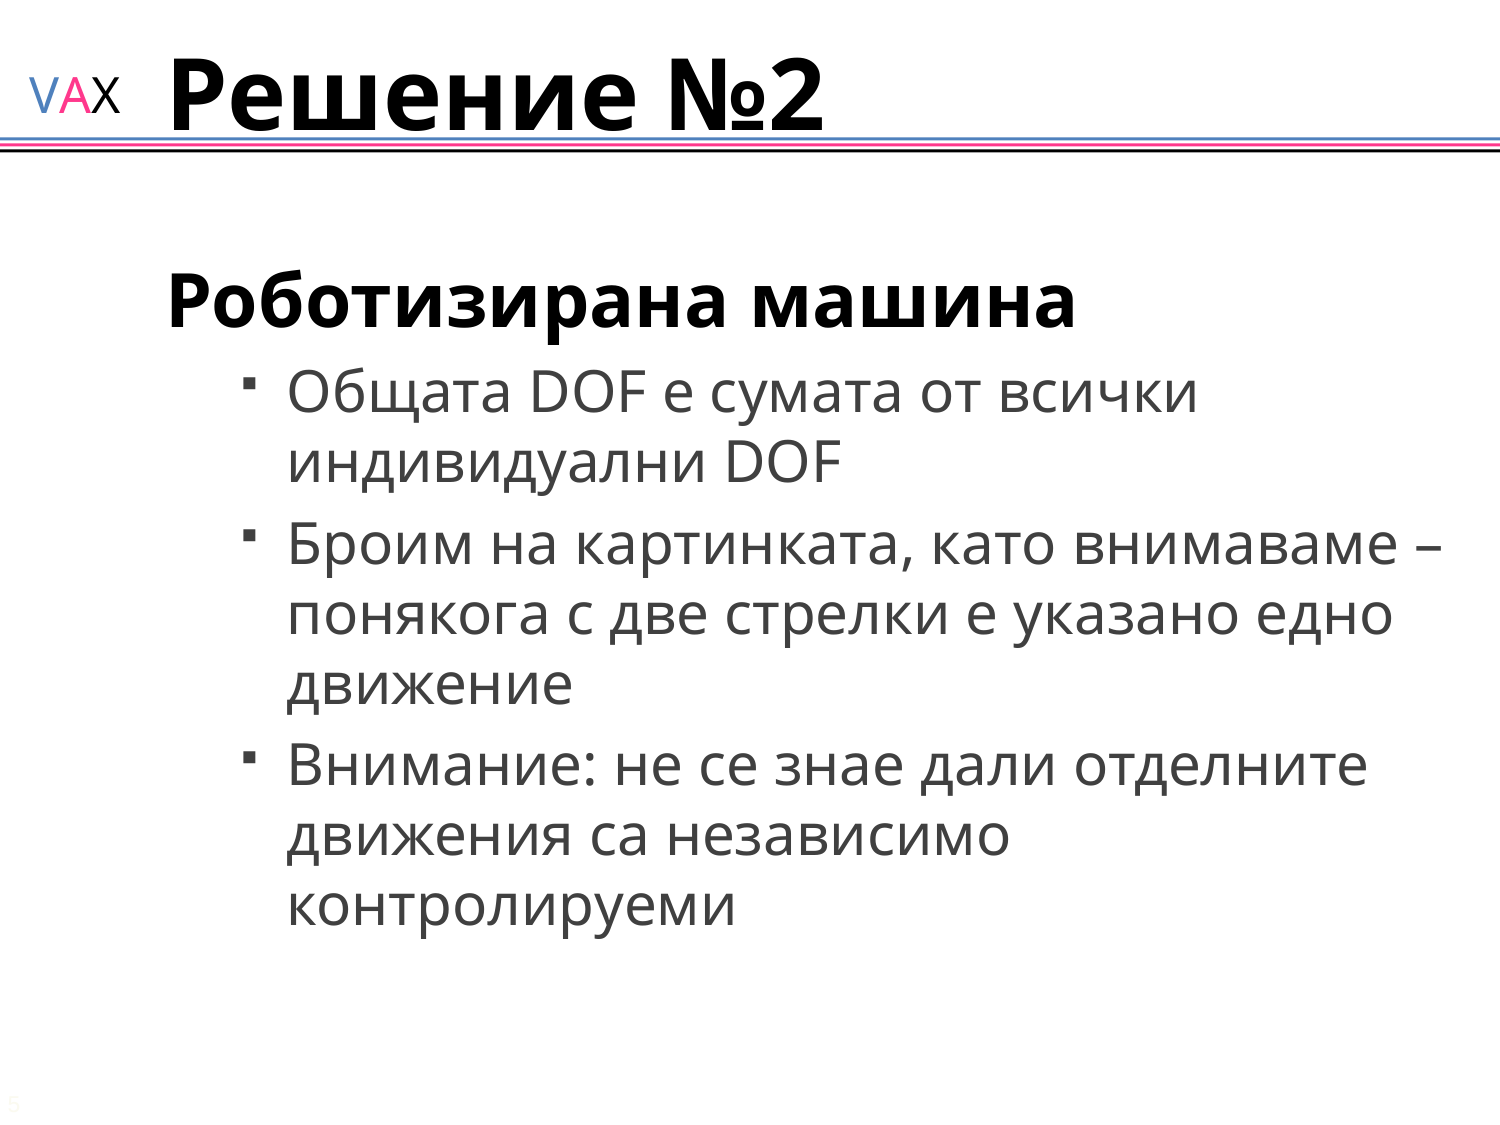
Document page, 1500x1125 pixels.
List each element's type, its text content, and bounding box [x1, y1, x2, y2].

list Роботизирана машина Общата DOF е сумата от всички индивидуални DOF Броим на картинката, като внимаваме – понякога с две стрелки е указано едно движение Внимание: не се знае дали отделните движения са независимо контролируеми [150, 200, 1488, 1113]
title Решение №2 [0, 37, 1500, 144]
